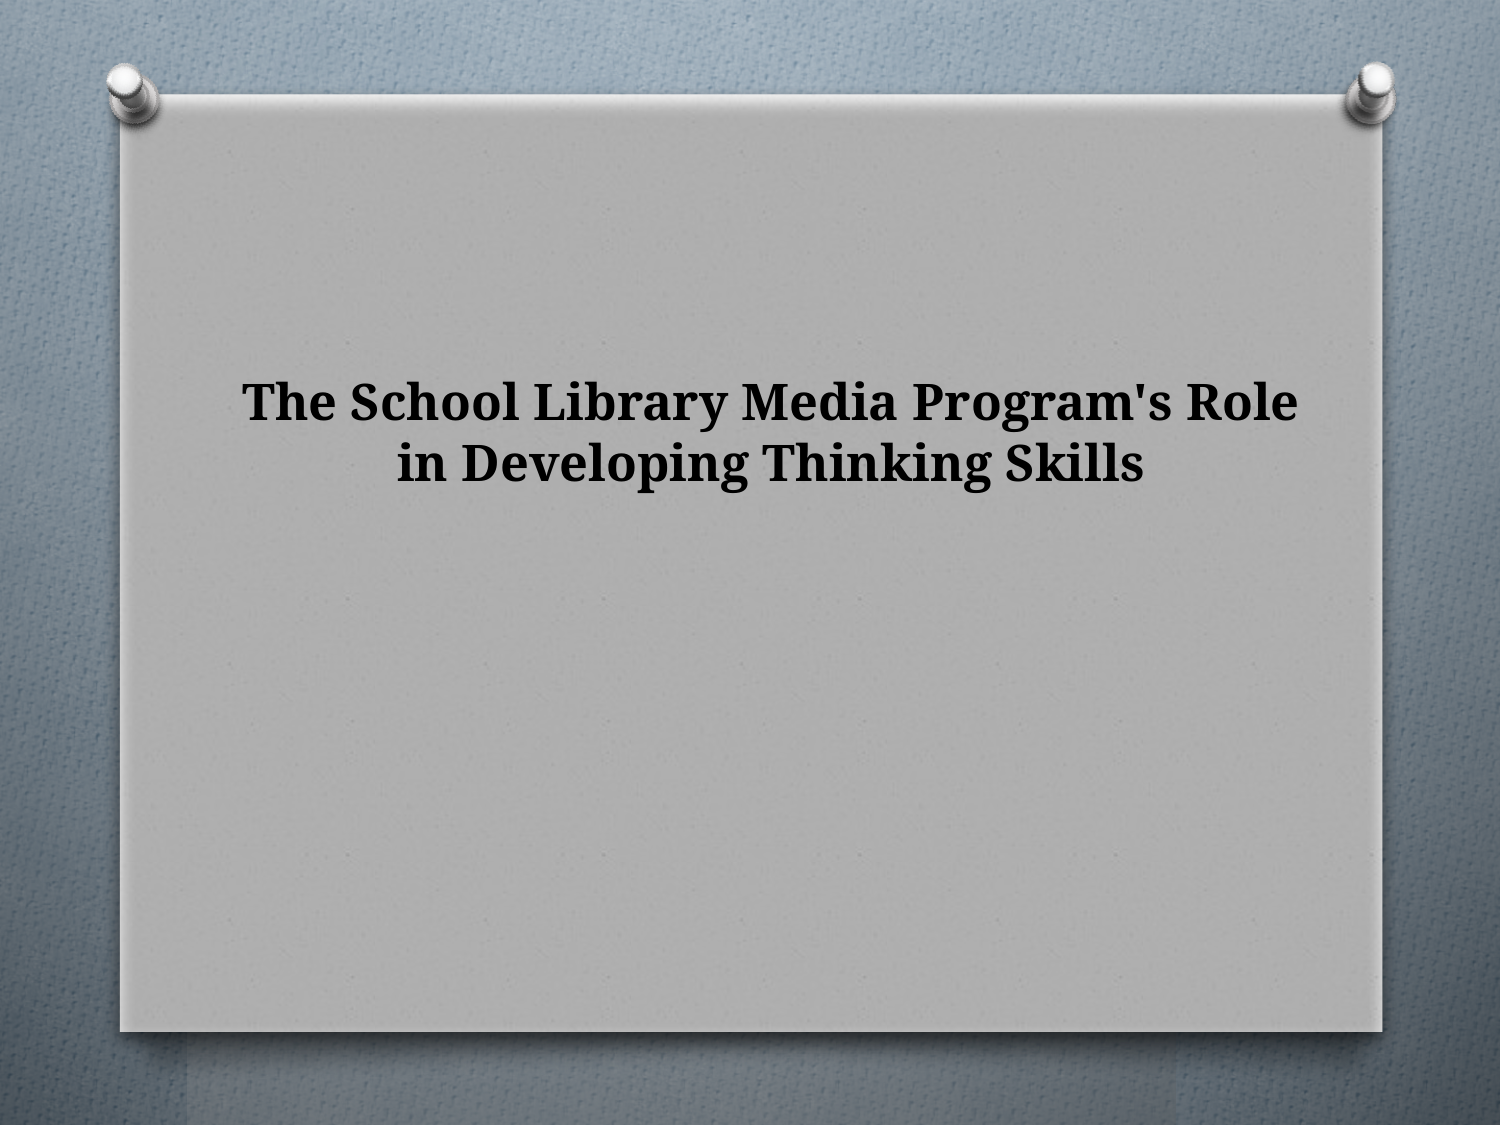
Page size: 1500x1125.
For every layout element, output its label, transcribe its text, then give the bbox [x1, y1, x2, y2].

picture [1317, 35, 1439, 156]
picture [75, 29, 198, 153]
title The School Library Media Program's Role in Developing Thinking Skills [200, 362, 1343, 560]
